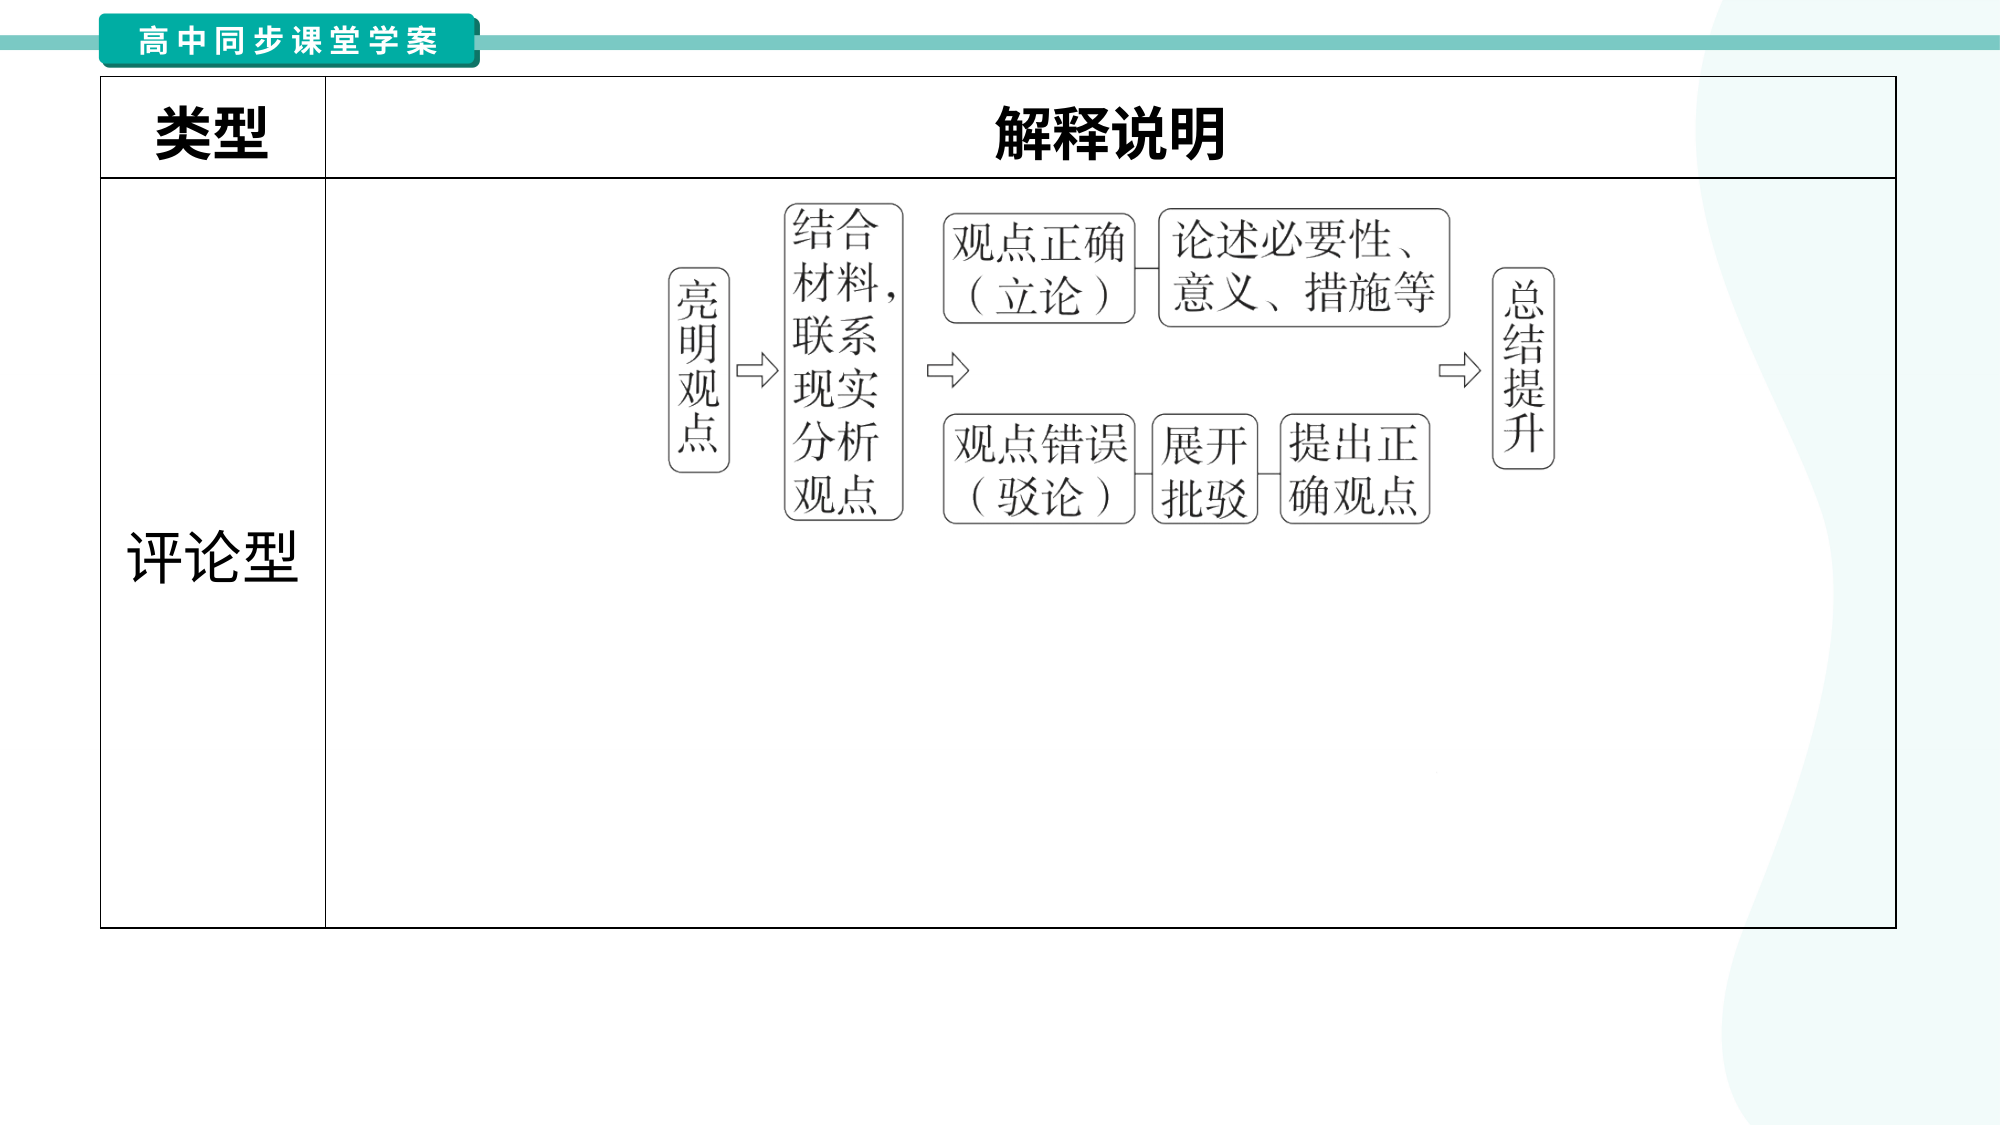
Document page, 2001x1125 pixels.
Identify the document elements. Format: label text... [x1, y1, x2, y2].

table_cell 评论型 [101, 179, 325, 927]
picture [0, 0, 2000, 1125]
table_header 类型 [101, 77, 325, 177]
table_header 解释说明 [326, 77, 1895, 177]
table_cell __________________________________________________________________________________________________ [326, 179, 1895, 927]
